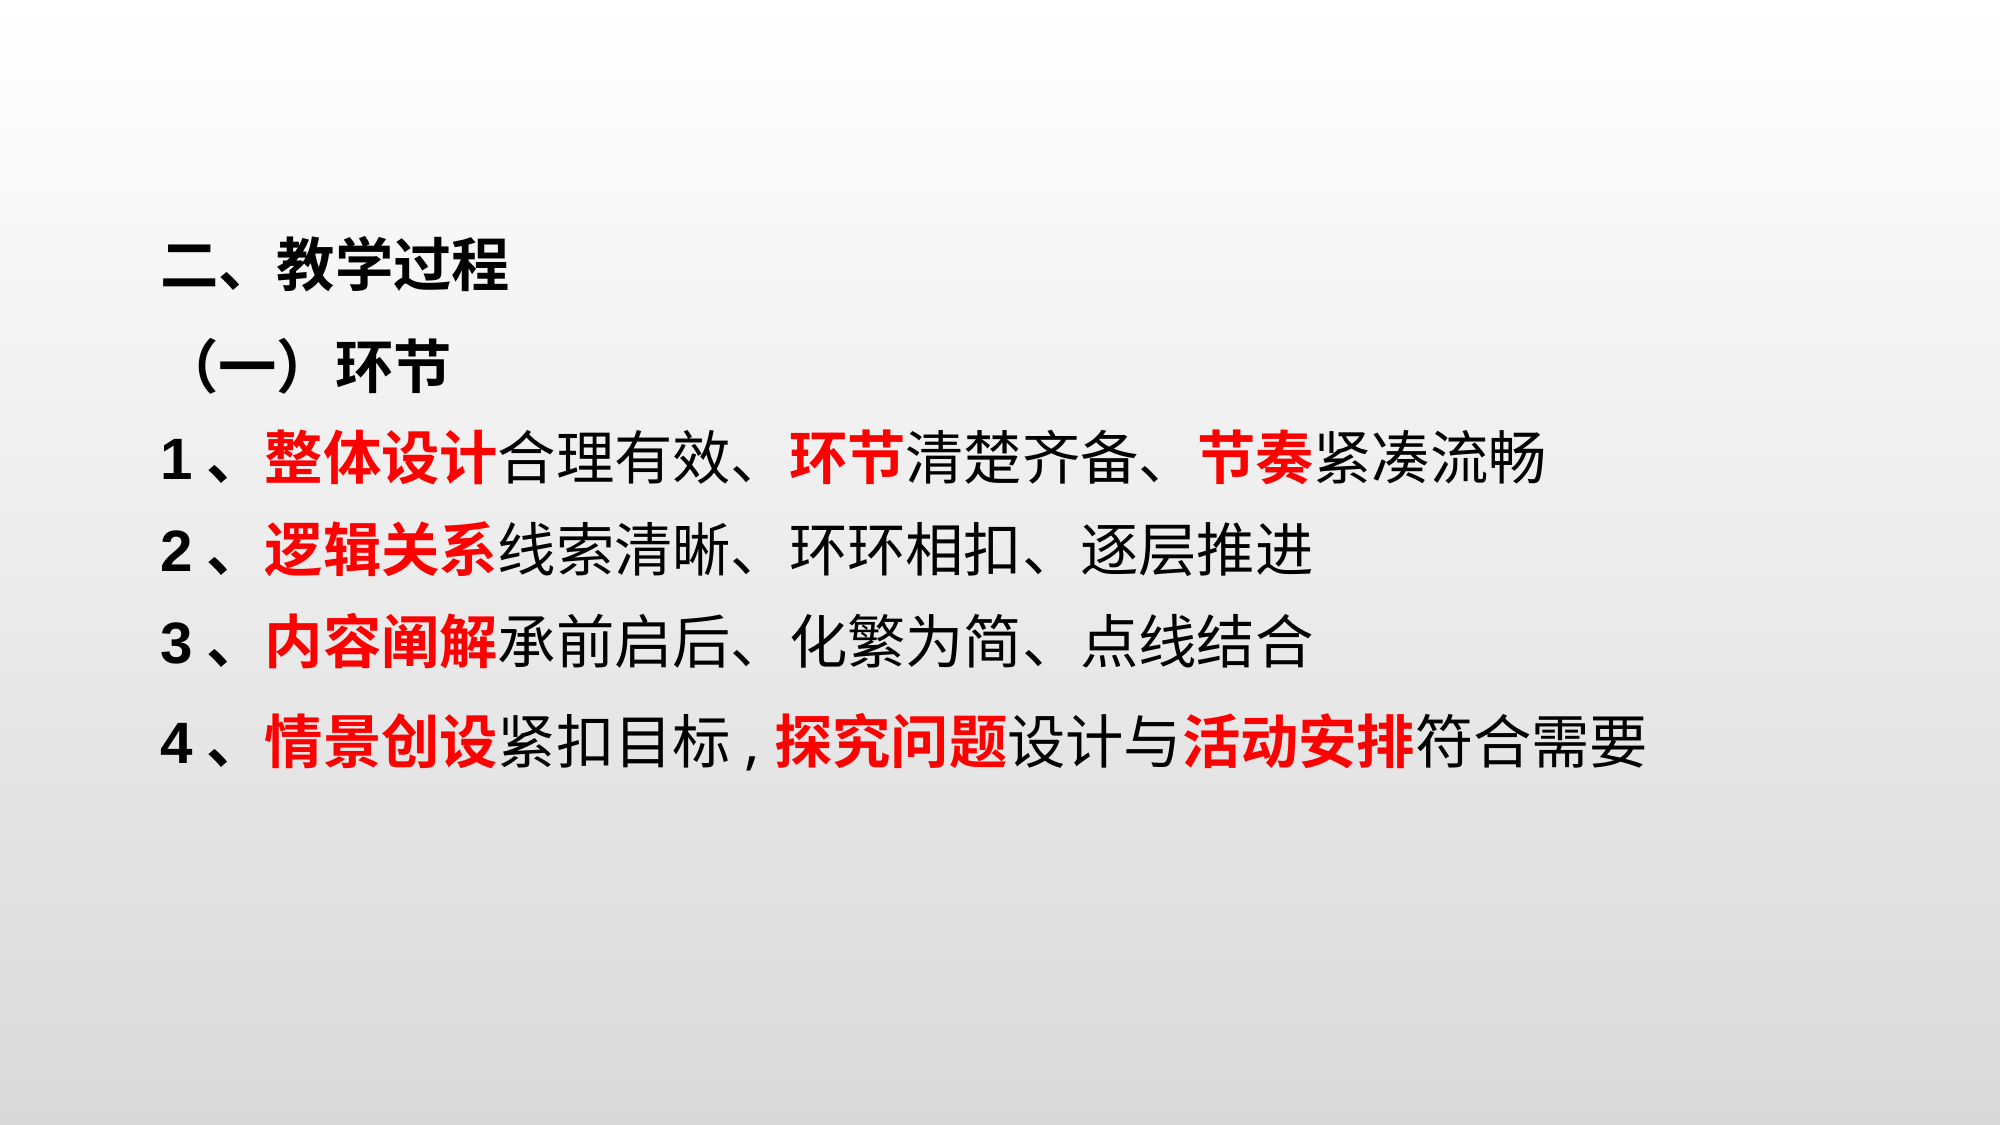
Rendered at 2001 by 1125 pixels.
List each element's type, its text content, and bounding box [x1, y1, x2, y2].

text_box （一）环节 [145, 322, 936, 408]
text_box 4、情景创设紧扣目标,探究问题设计与活动安排符合需要 [145, 697, 1665, 783]
text_box 3、内容阐解承前启后、化繁为简、点线结合 [145, 597, 1477, 683]
text_box 二、教学过程 [145, 220, 936, 306]
text_box 1、整体设计合理有效、环节清楚齐备、节奏紧凑流畅 [145, 414, 1803, 499]
text_box 2、逻辑关系线索清晰、环环相扣、逐层推进 [145, 505, 1566, 591]
